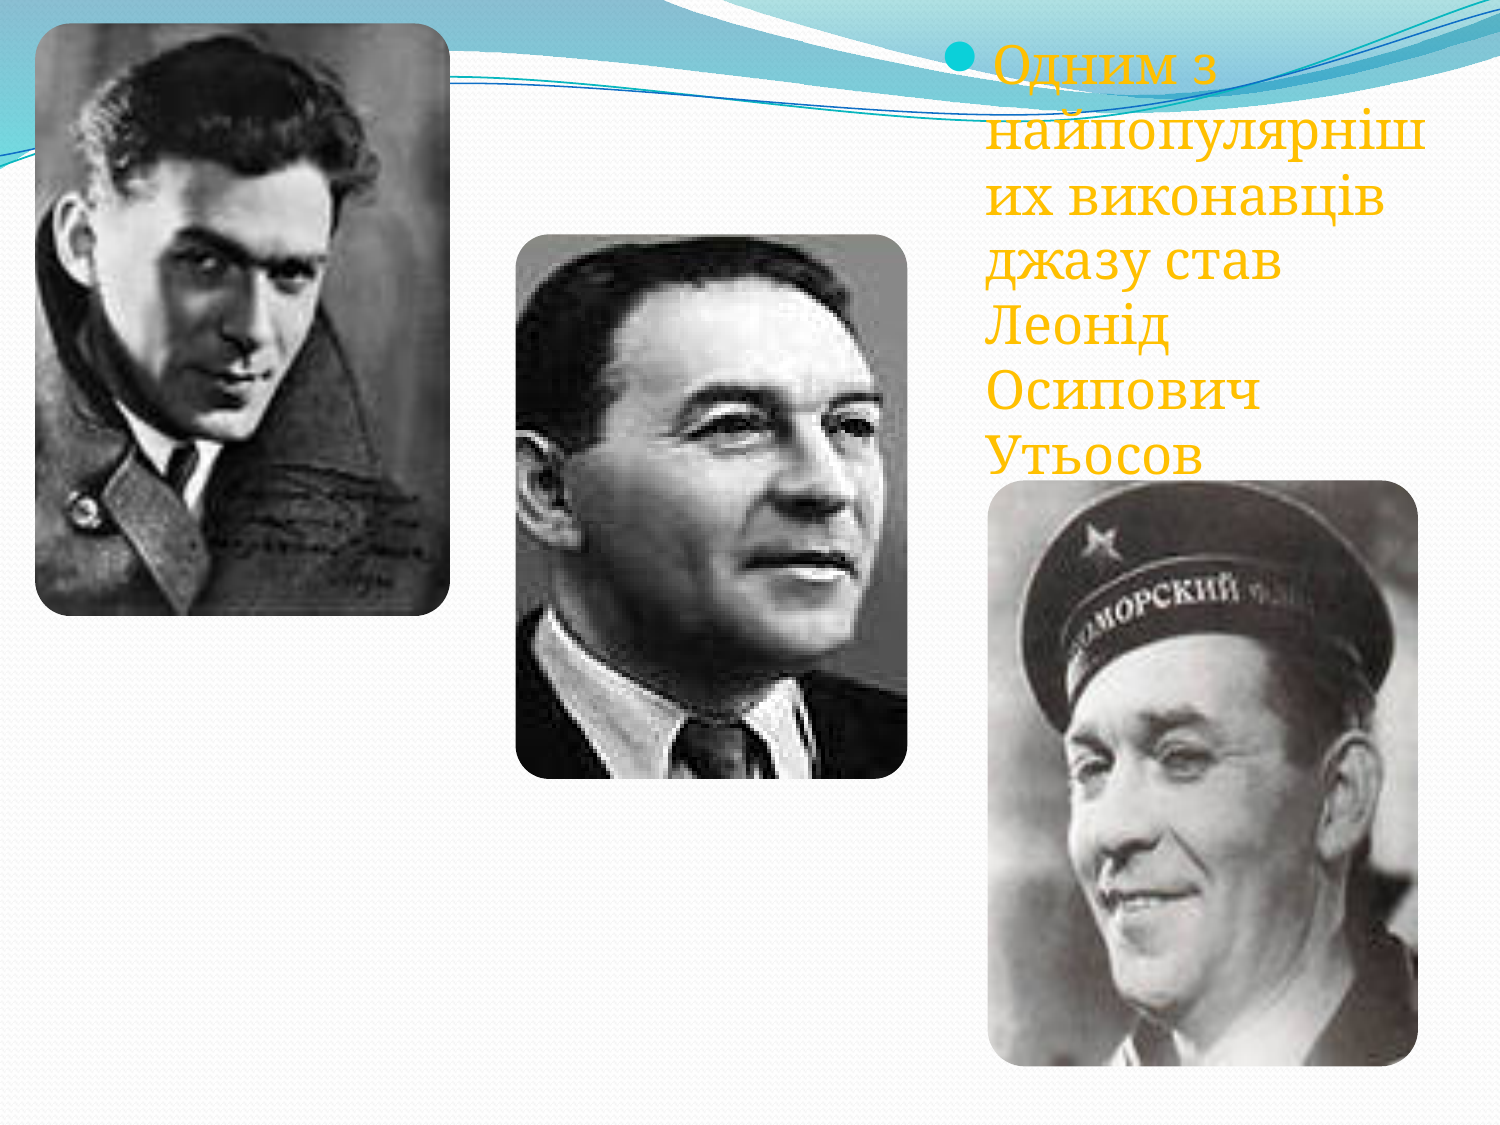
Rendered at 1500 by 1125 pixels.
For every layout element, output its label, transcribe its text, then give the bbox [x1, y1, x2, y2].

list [34, 23, 451, 617]
picture [987, 480, 1419, 1067]
picture [515, 234, 908, 780]
list Одним з найпопулярніших виконавців джазу став Леонід Осипович Утьосов [925, 23, 1460, 766]
